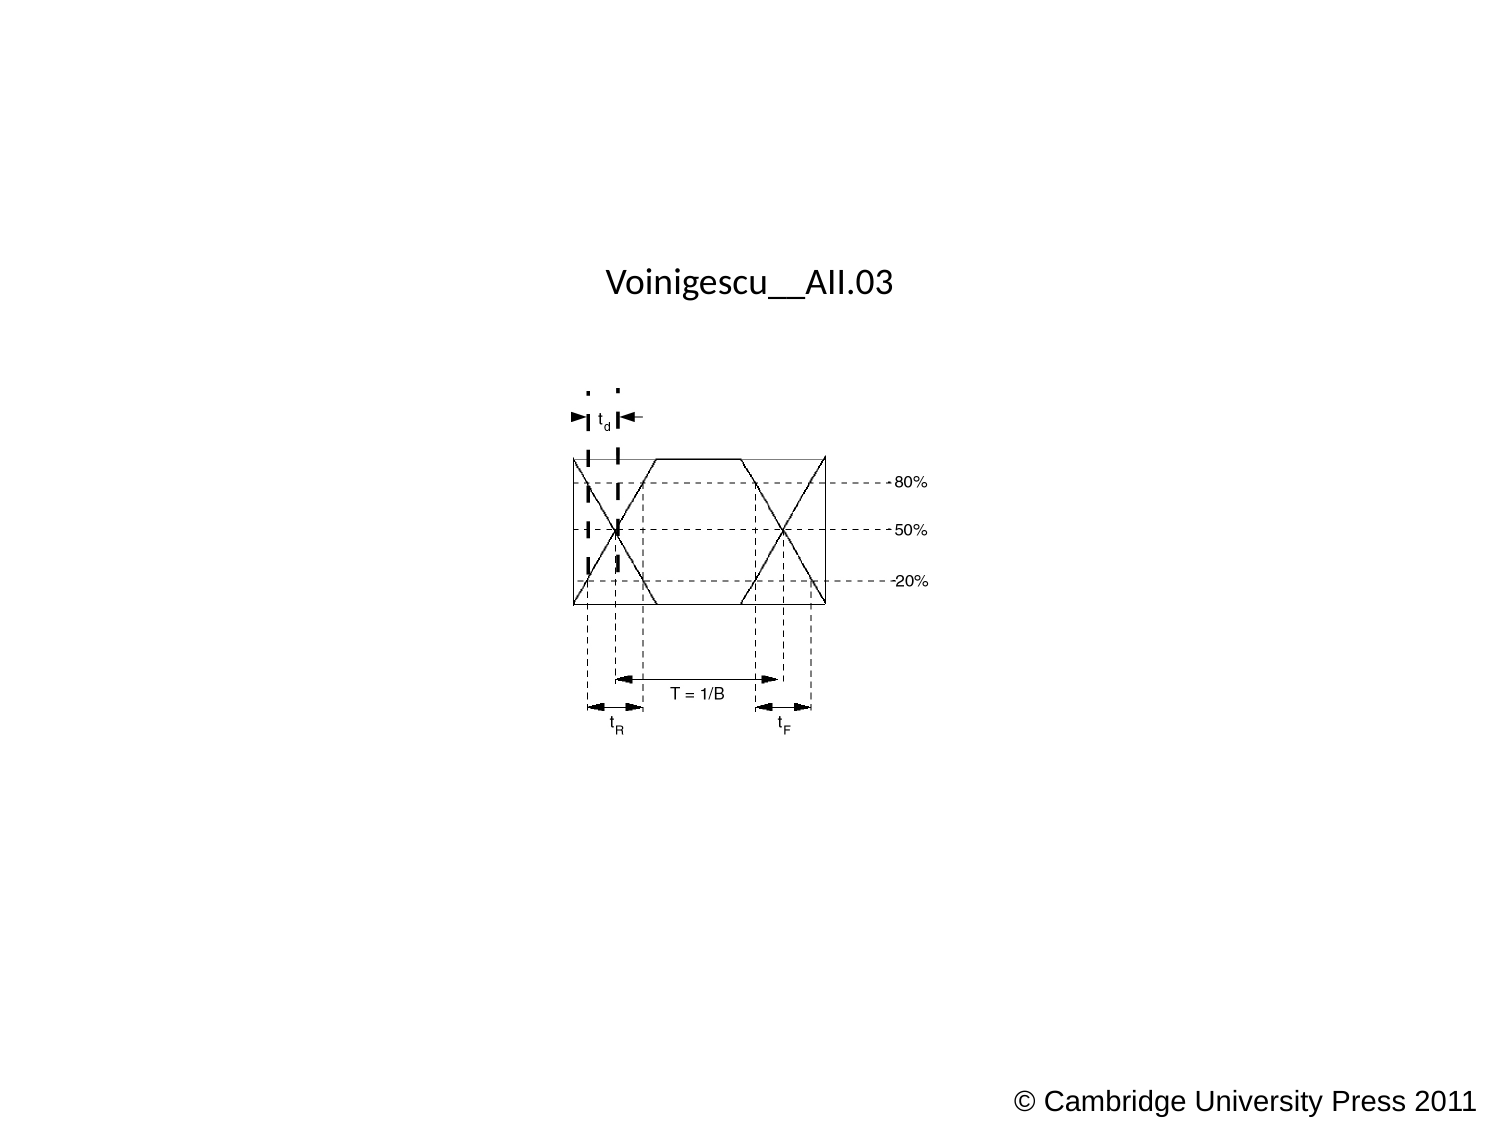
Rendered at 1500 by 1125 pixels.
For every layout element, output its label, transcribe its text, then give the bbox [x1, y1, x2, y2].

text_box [571, 249, 929, 737]
text_box © Cambridge University Press 2011 [907, 1074, 1493, 1125]
